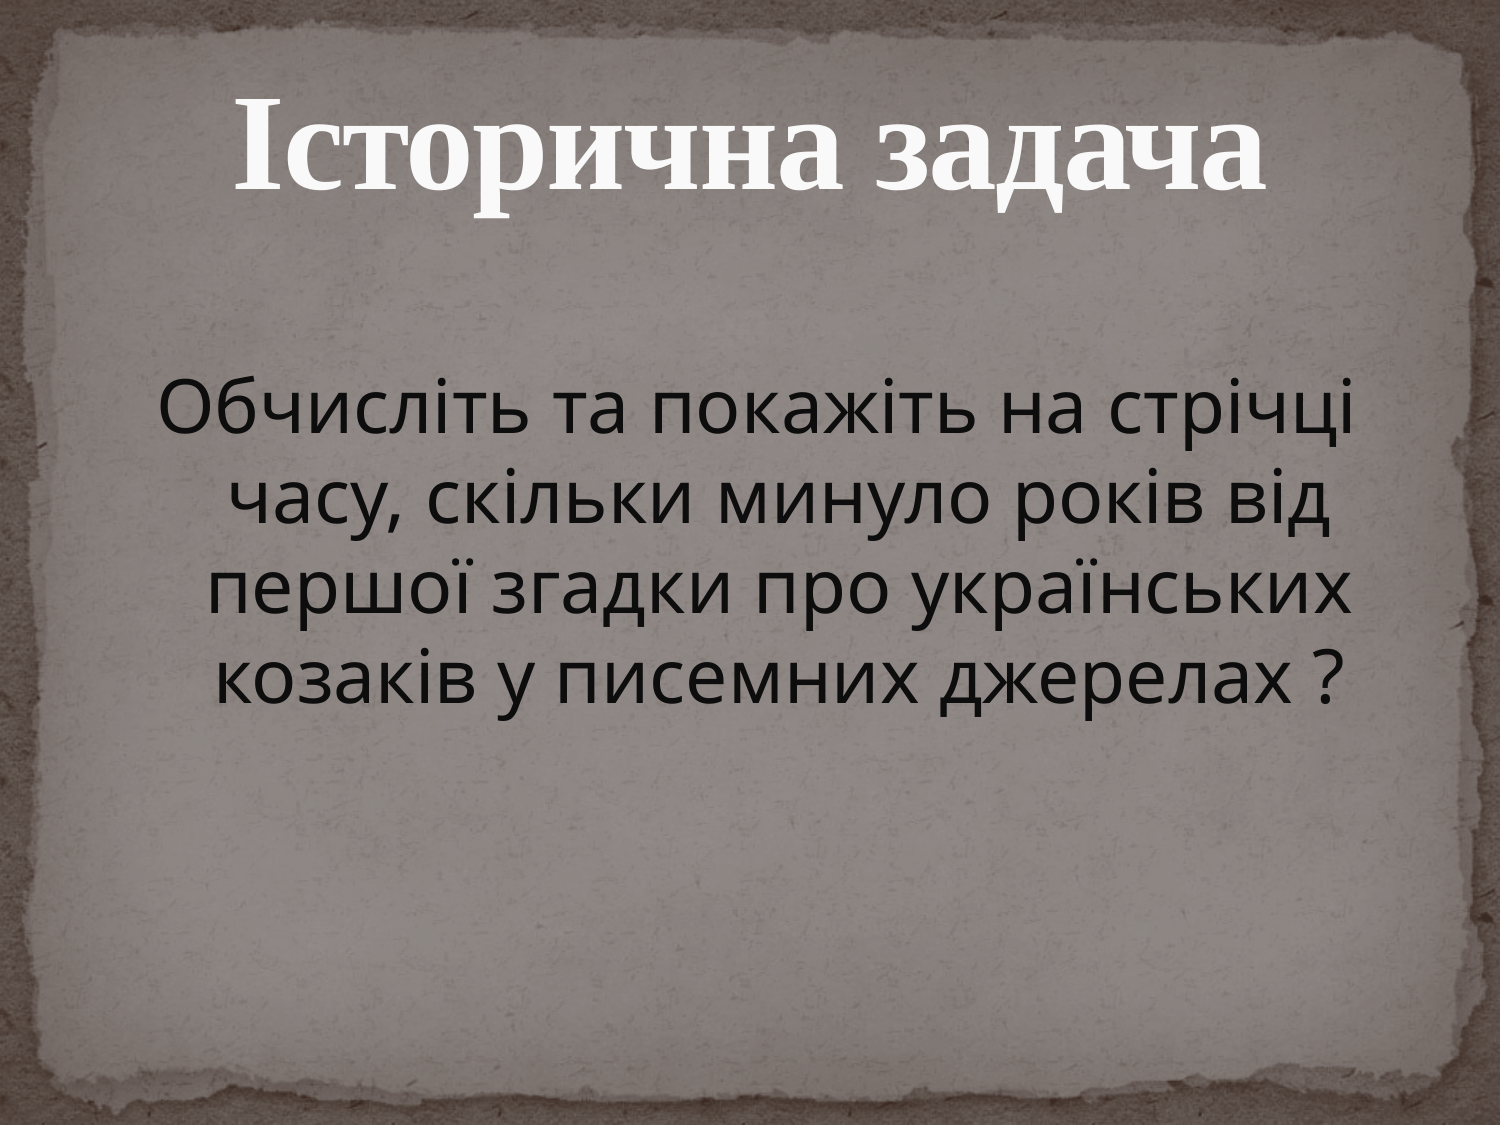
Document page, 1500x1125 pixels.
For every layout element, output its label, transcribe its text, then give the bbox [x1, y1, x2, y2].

list Обчисліть та покажіть на стрічці часу, скільки минуло років від першої згадки про українських козаків у писемних джерелах ? [82, 351, 1432, 903]
title Історична задача [74, 24, 1425, 225]
